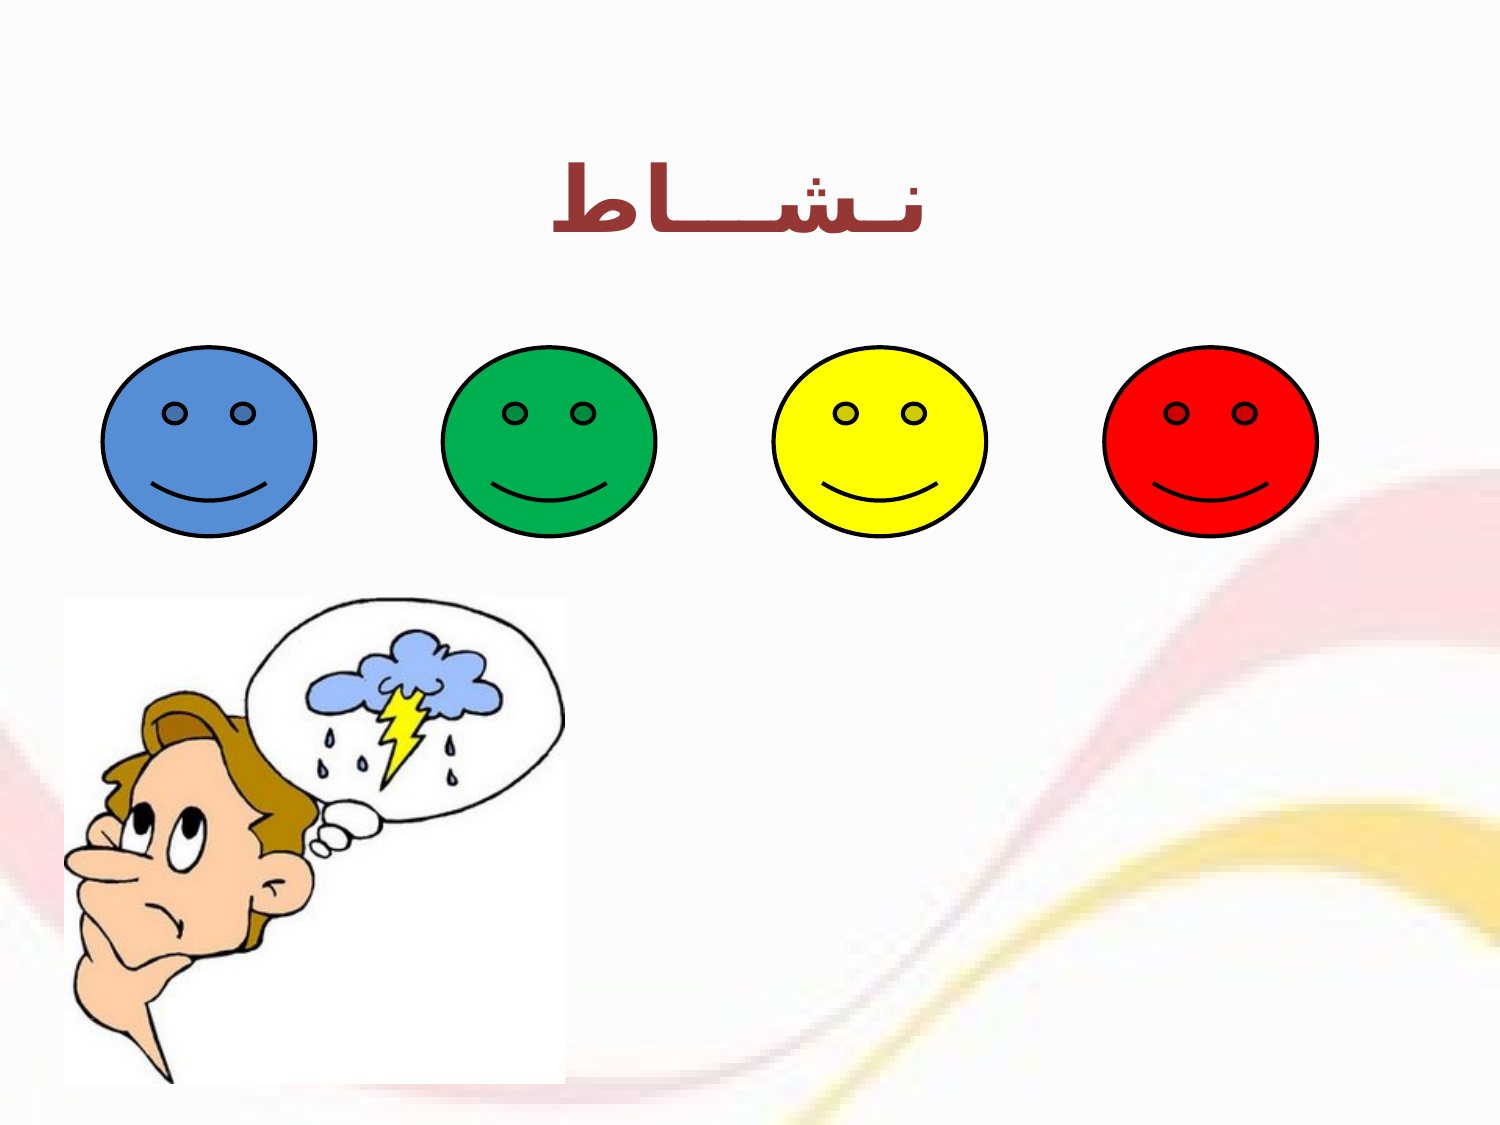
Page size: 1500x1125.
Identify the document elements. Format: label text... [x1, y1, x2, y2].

text_box [100, 345, 318, 539]
title نـشـــاط [63, 101, 1414, 290]
text_box [1102, 345, 1320, 539]
picture [0, 0, 1500, 1125]
text_box [440, 345, 658, 539]
text_box [771, 345, 989, 539]
